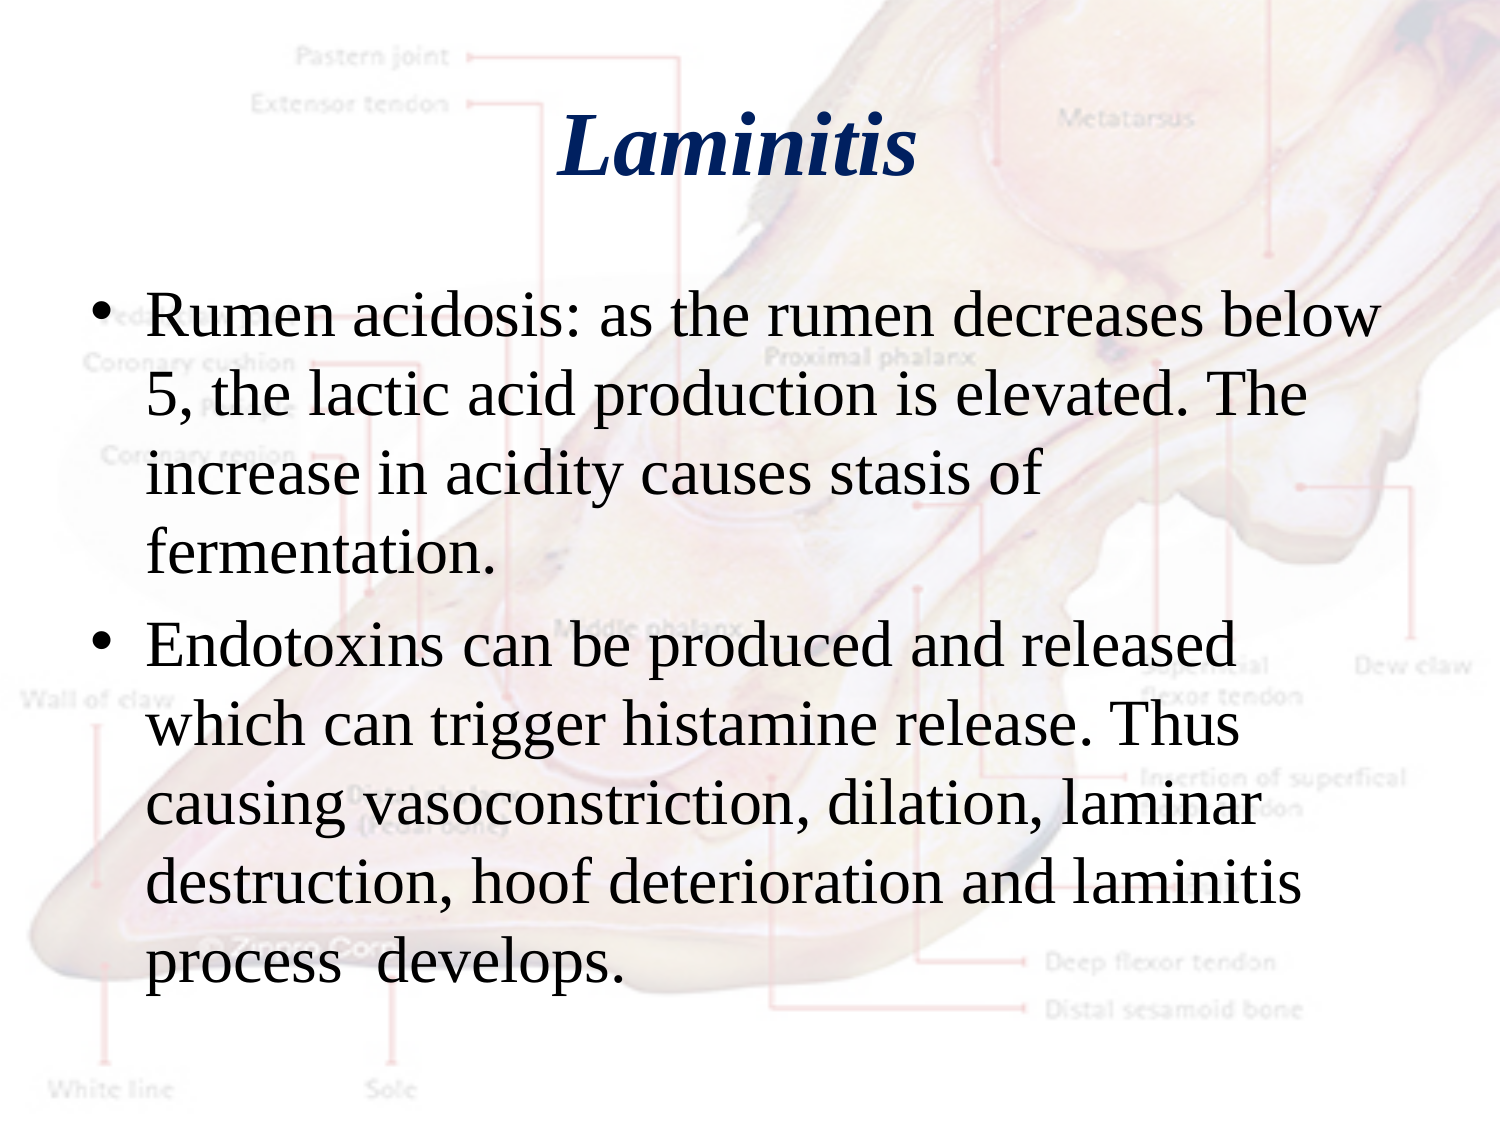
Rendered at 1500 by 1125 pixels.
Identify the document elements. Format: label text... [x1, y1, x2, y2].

list Rumen acidosis: as the rumen decreases below 5, the lactic acid production is elevated. The increase in acidity causes stasis of fermentation. Endotoxins can be produced and released which can trigger histamine release. Thus causing vasoconstriction, dilation, laminar destruction, hoof deterioration and laminitis process develops. [75, 262, 1425, 1005]
title Laminitis [75, 45, 1425, 233]
